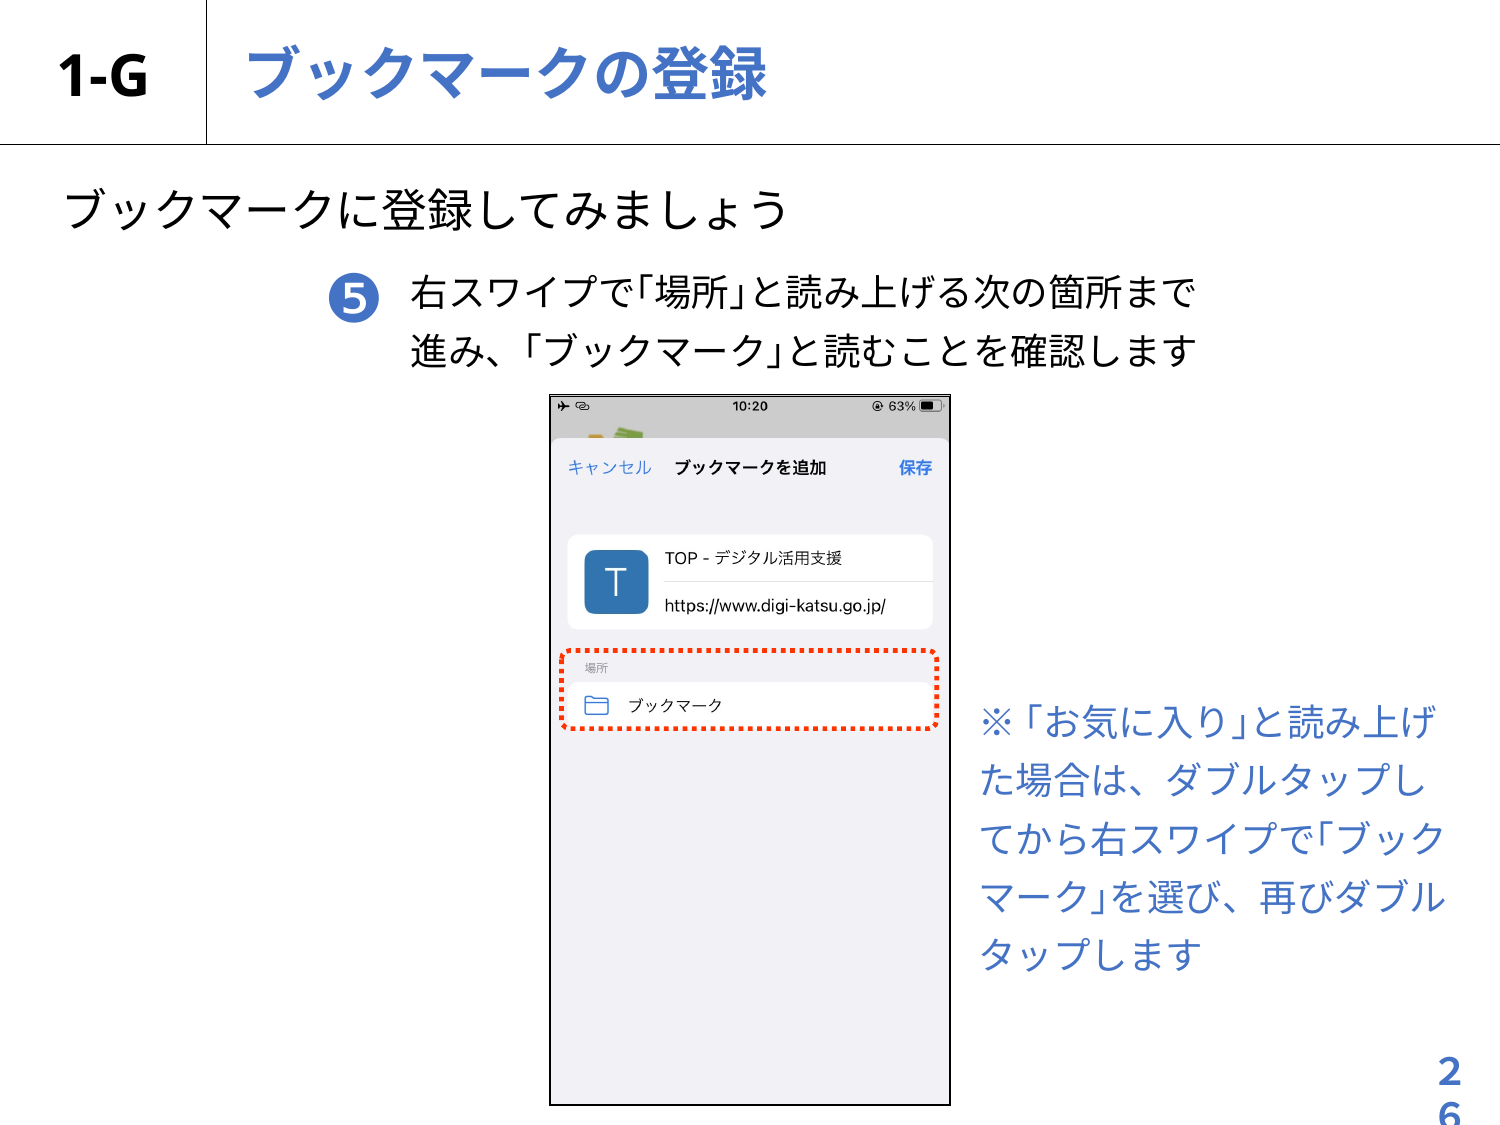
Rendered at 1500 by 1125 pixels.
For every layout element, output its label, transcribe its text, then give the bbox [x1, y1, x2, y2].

title ブックマークの登録 [228, 36, 1472, 116]
text_box ブックマークに登録してみましょう [46, 180, 1422, 274]
text_box ※｢お気に入り｣と読み上げた場合は、ダブルタップしてから右スワイプで｢ブックマーク｣を選び、再びダブルタップします [963, 677, 1478, 986]
text_box 右スワイプで｢場所｣と読み上げる次の箇所まで進み、｢ブックマーク｣と読むことを確認します [395, 274, 1224, 381]
picture [550, 395, 950, 1105]
text_box ２６ [1399, 1063, 1500, 1123]
text_box ❺ [309, 274, 387, 343]
text_box 1-G [0, 0, 207, 147]
